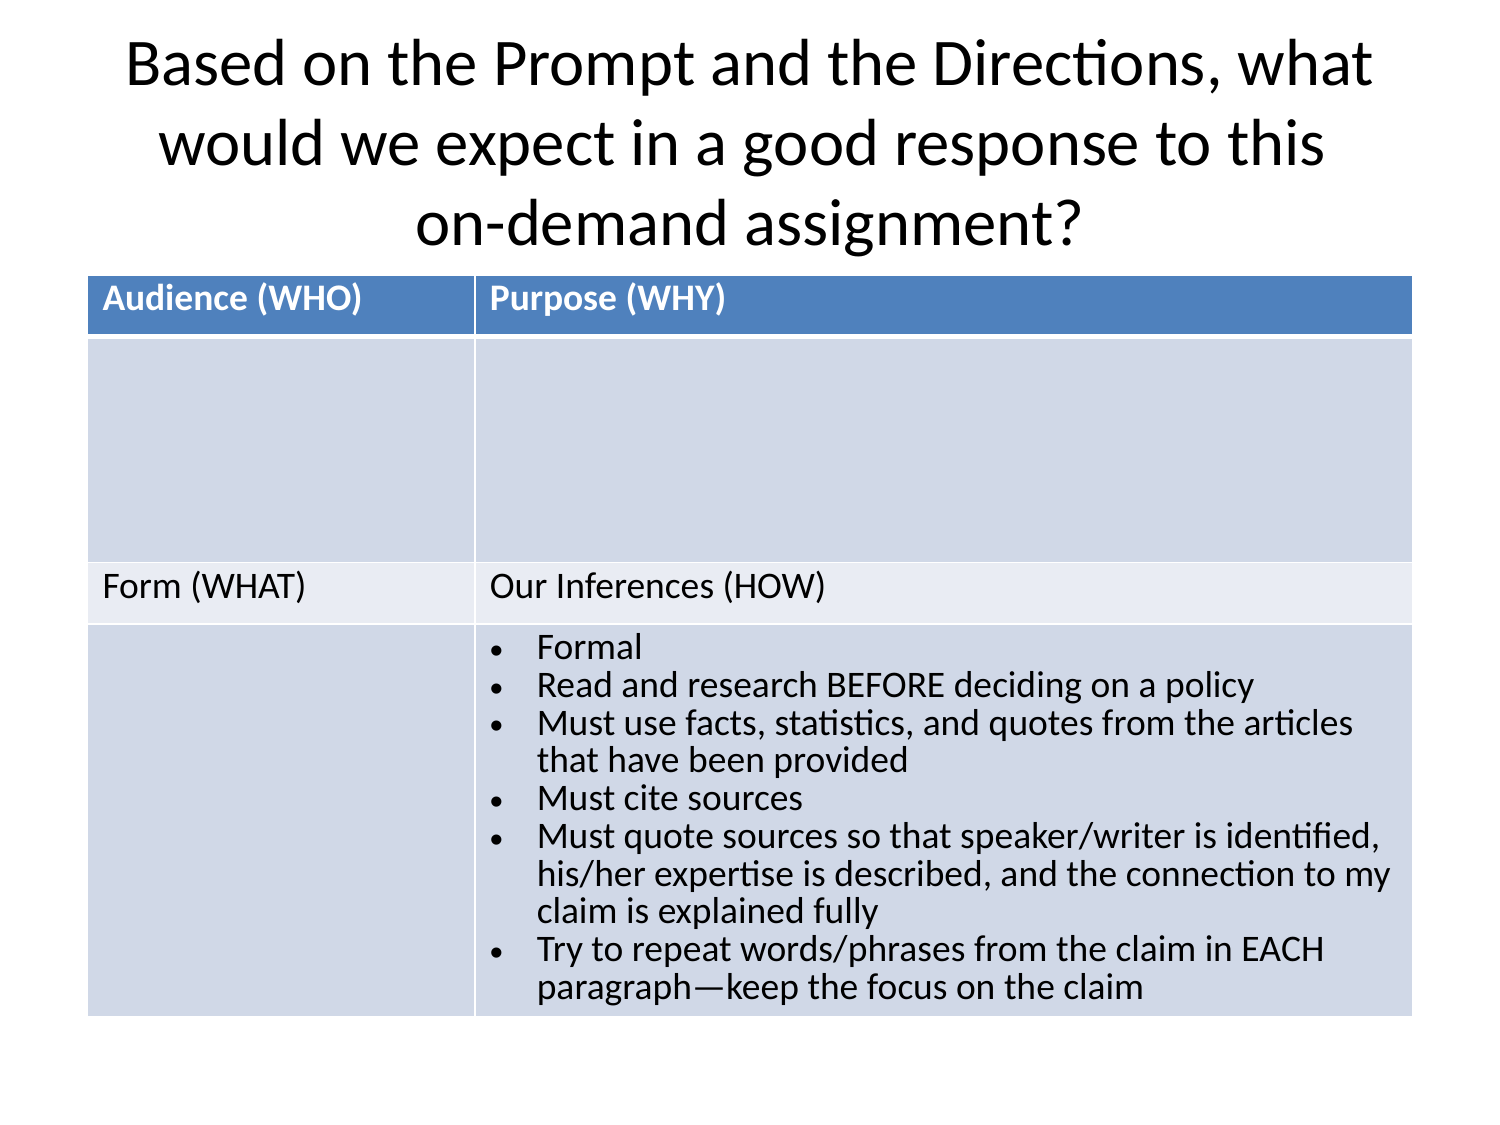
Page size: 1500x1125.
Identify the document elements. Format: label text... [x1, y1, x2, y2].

table_cell Form (WHAT) [88, 563, 474, 623]
table_cell [88, 339, 474, 562]
table_cell [476, 339, 1412, 562]
table_cell Formal Read and research BEFORE deciding on a policy Must use facts, statistics, and quotes from the articles that have been provided Must cite sources Must quote sources so that speaker/writer is identified, his/her expertise is described, and the connection to my claim is explained fully Try to repeat words/phrases from the claim in EACH paragraph—keep the focus on the claim [476, 625, 1412, 1016]
title Based on the Prompt and the Directions, what would we expect in a good response to this on-demand assignment? [75, 45, 1425, 233]
table_cell [88, 625, 474, 1016]
table_header Purpose (WHY) [476, 276, 1412, 334]
table_header Audience (WHO) [88, 276, 474, 334]
table_cell Our Inferences (HOW) [476, 563, 1412, 623]
